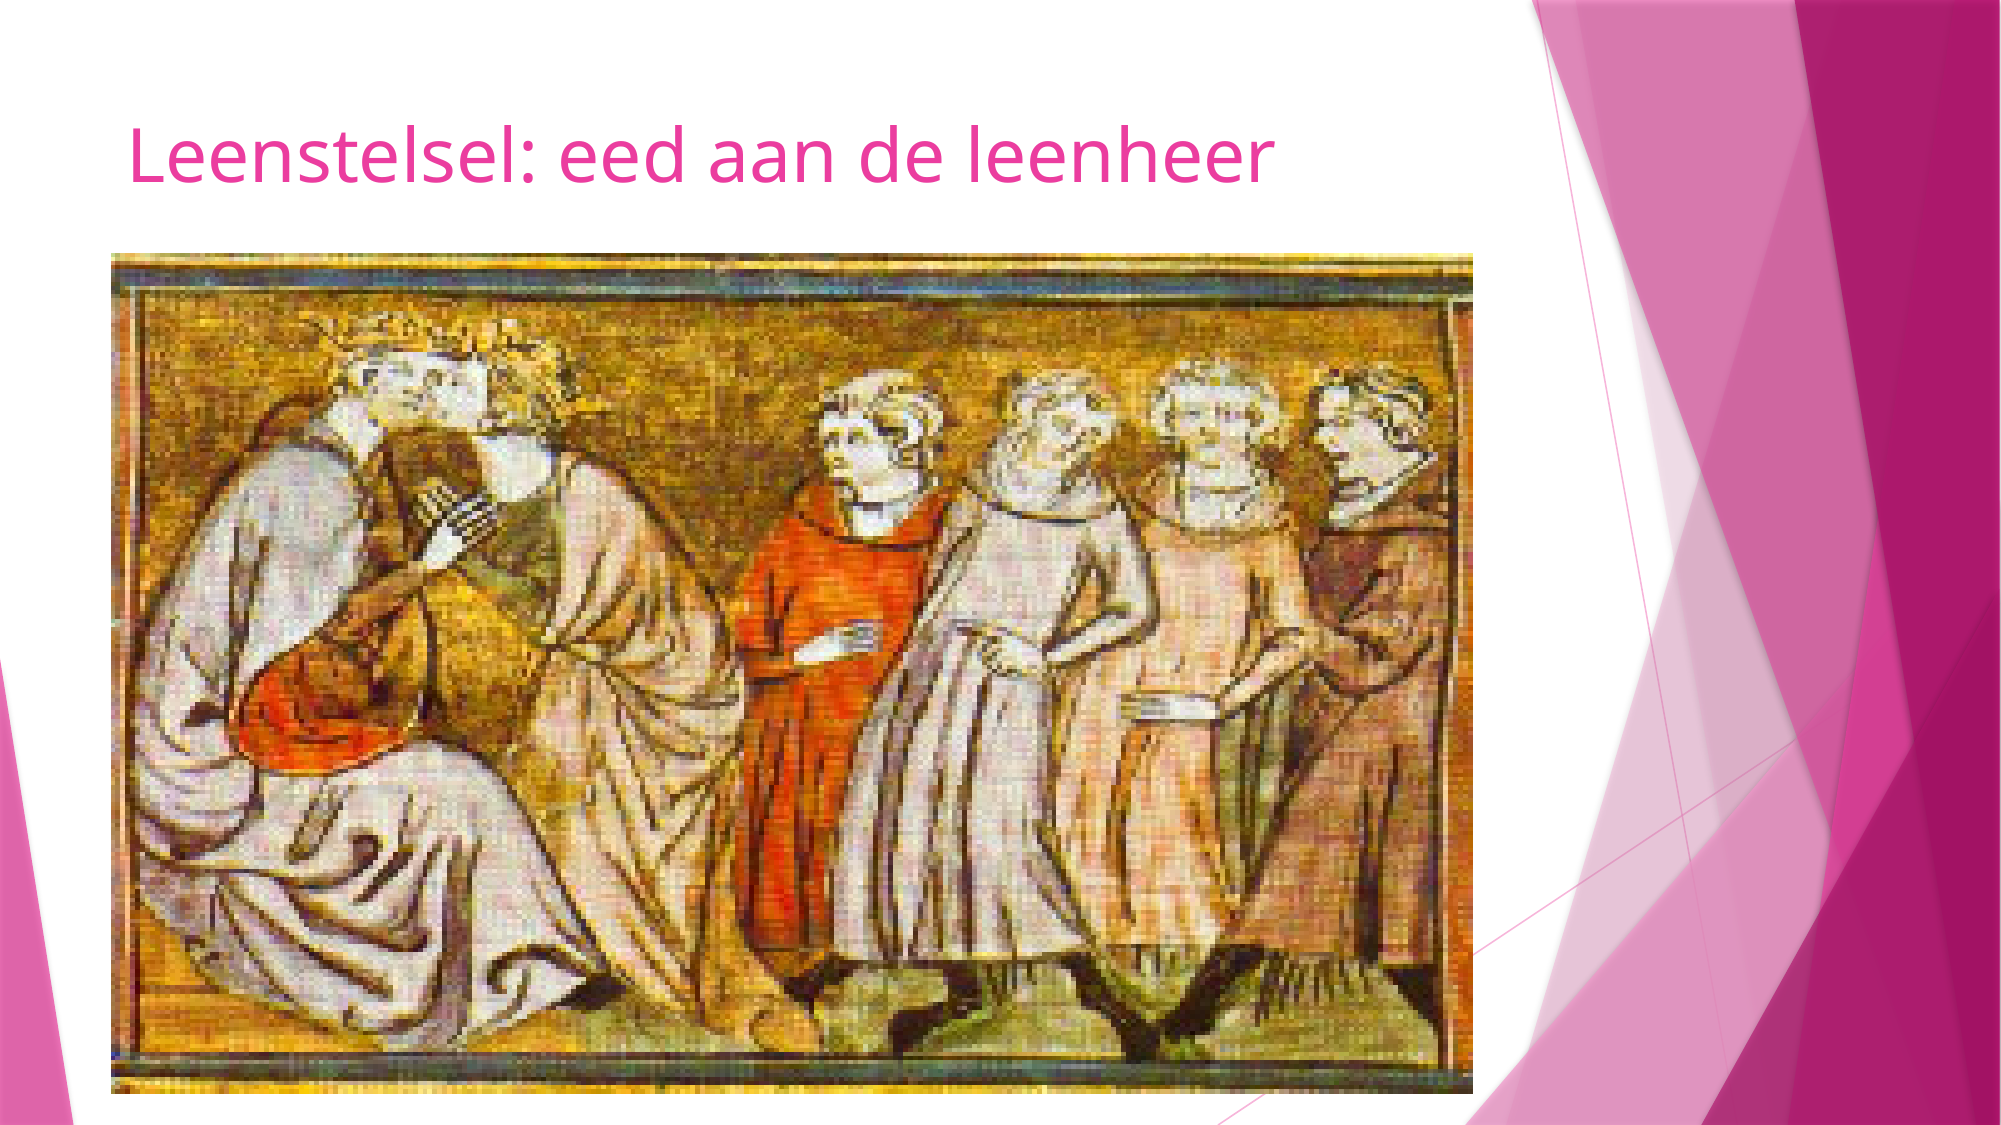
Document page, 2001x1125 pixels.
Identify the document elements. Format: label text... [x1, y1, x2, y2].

title Leenstelsel: eed aan de leenheer [111, 99, 1522, 317]
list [110, 252, 1474, 1094]
